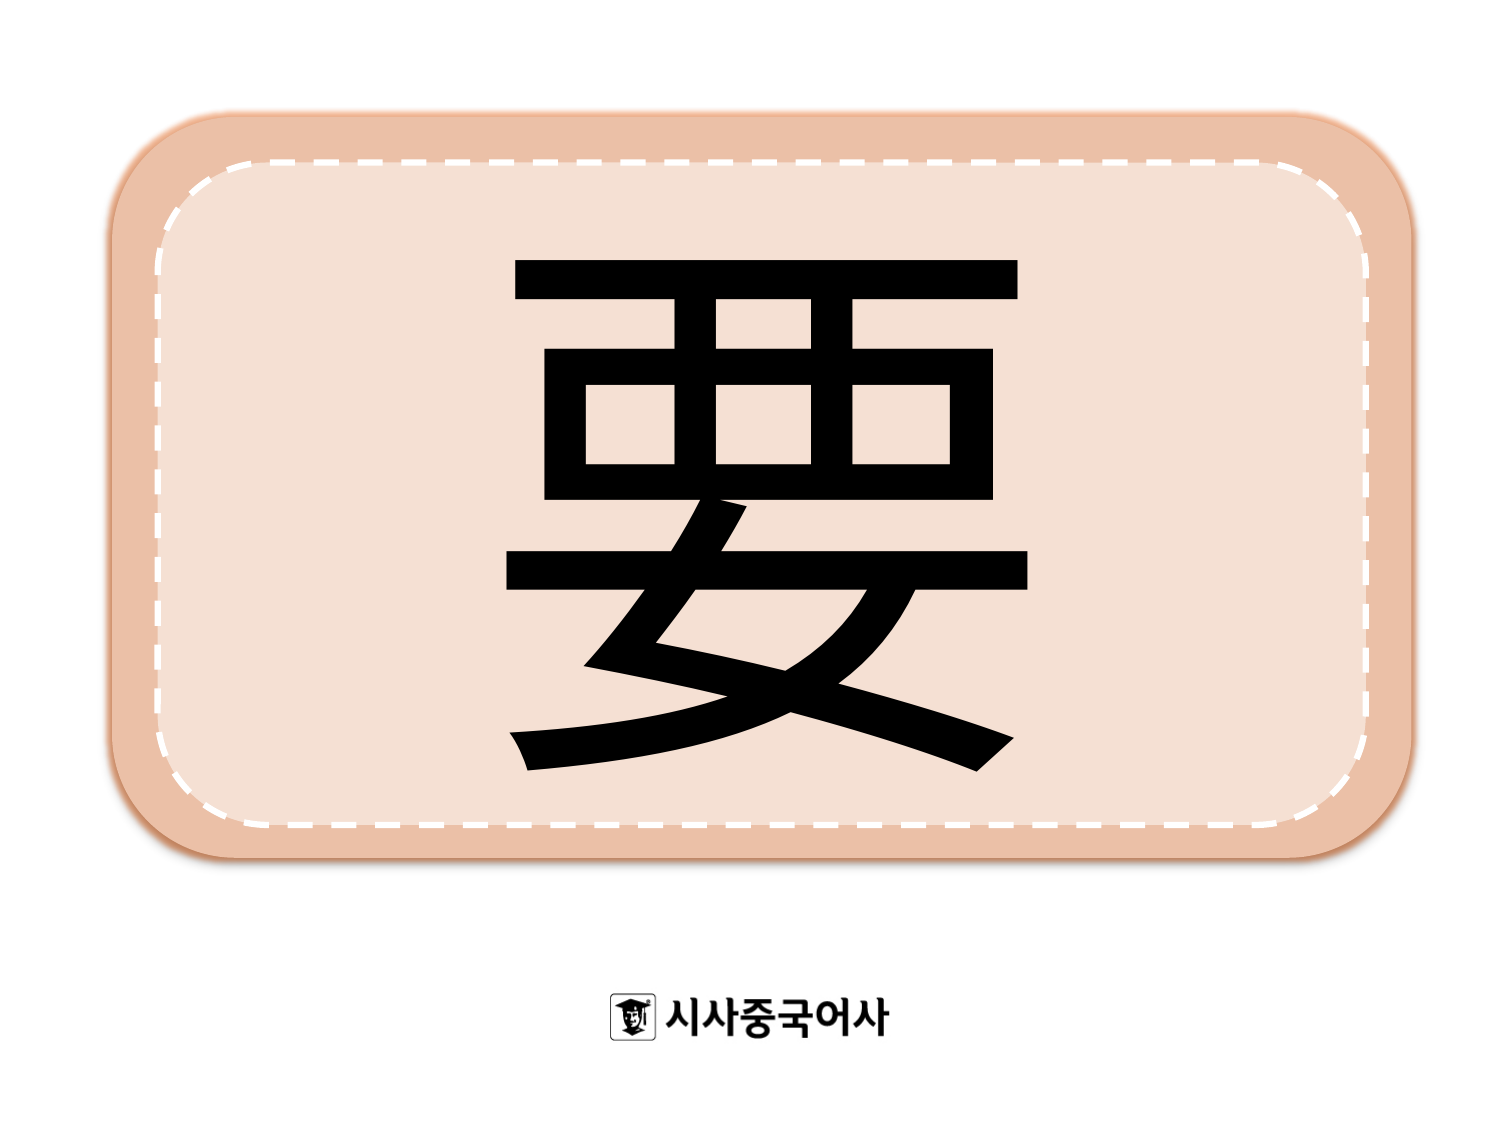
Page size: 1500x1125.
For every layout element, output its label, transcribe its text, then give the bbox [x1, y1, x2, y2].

text_box 要 [162, 160, 1371, 824]
picture [602, 987, 898, 1047]
